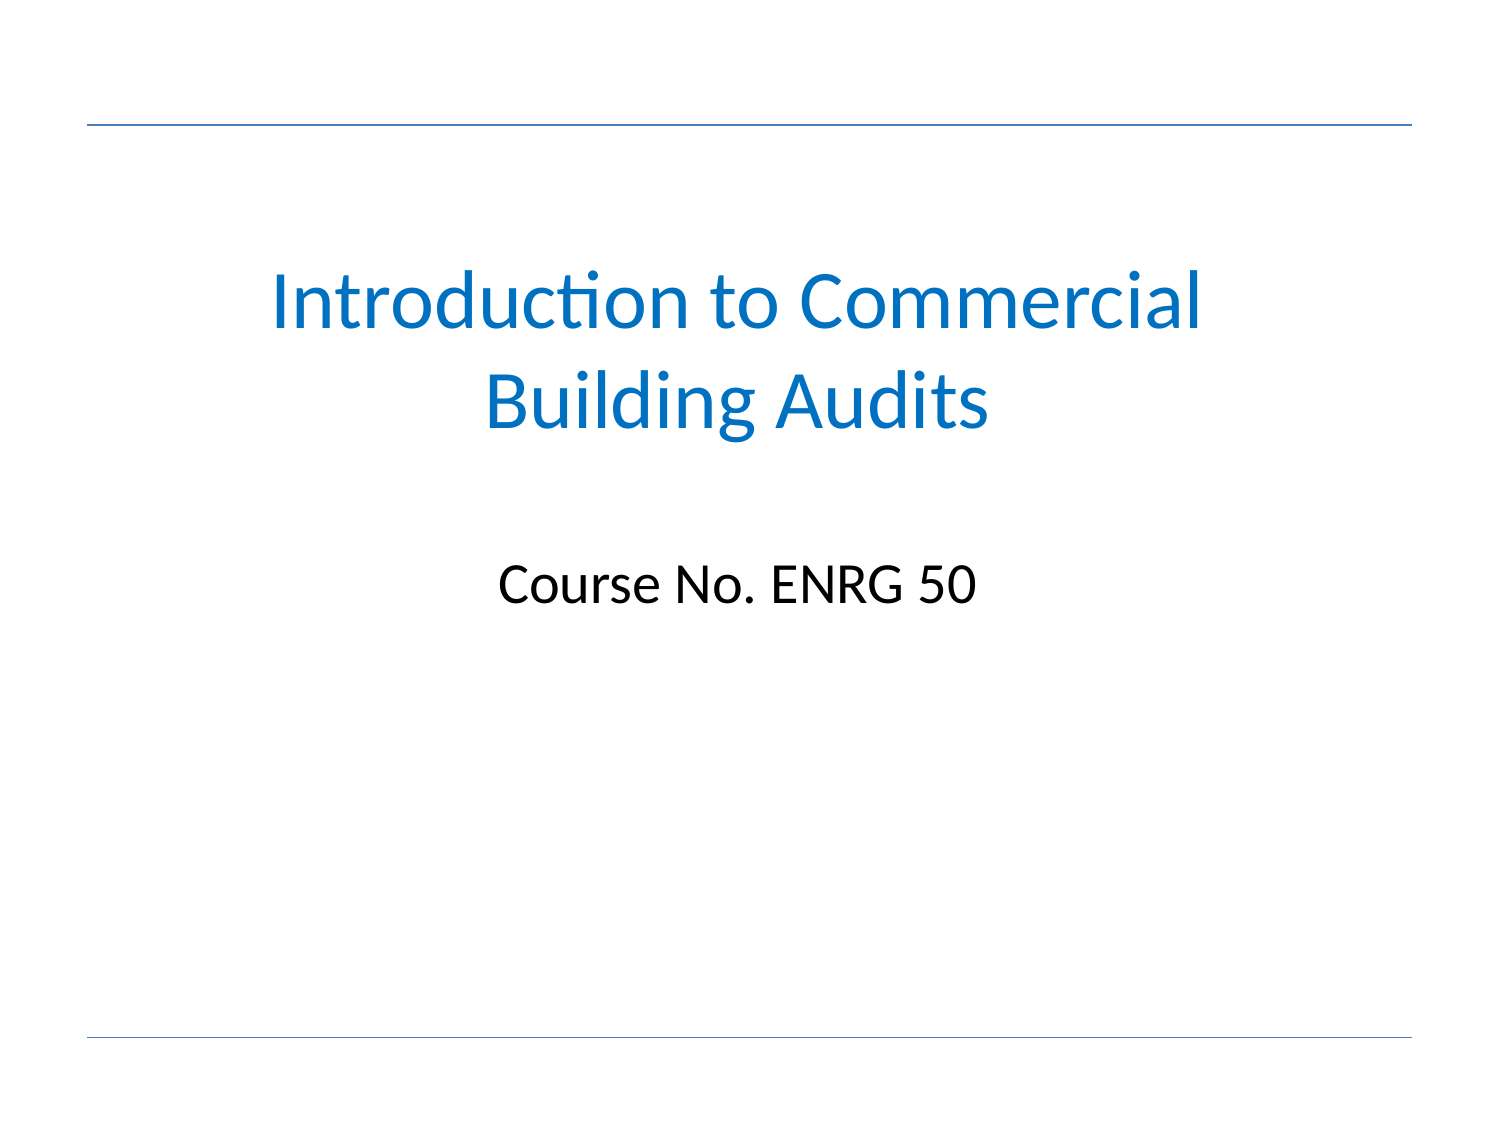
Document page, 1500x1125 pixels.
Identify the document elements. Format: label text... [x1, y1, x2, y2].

text_box Introduction to Commercial Building Audits Course No. ENRG 50 [112, 237, 1363, 623]
